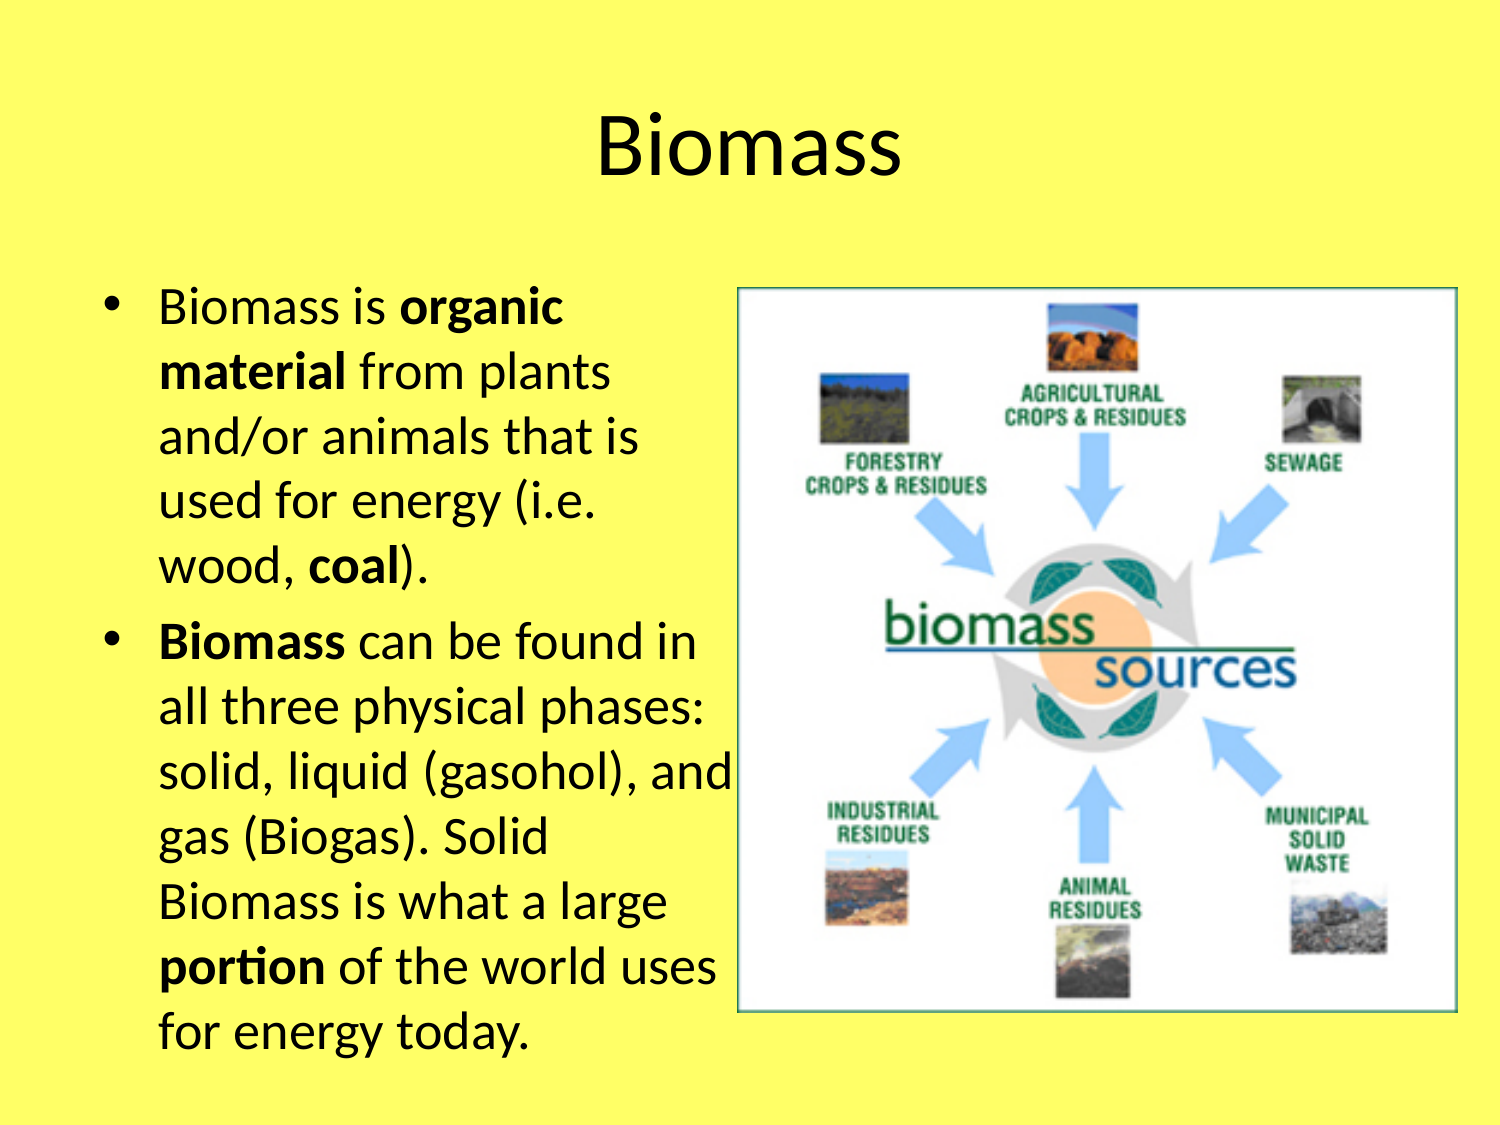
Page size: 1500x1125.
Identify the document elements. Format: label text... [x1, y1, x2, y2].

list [737, 287, 1458, 1013]
title Biomass [75, 45, 1425, 233]
list Biomass is organic material from plants and/or animals that is used for energy (i.e. wood, coal). Biomass can be found in all three physical phases: solid, liquid (gasohol), and gas (Biogas). Solid Biomass is what a large portion of the world uses for energy today. [87, 262, 750, 1013]
